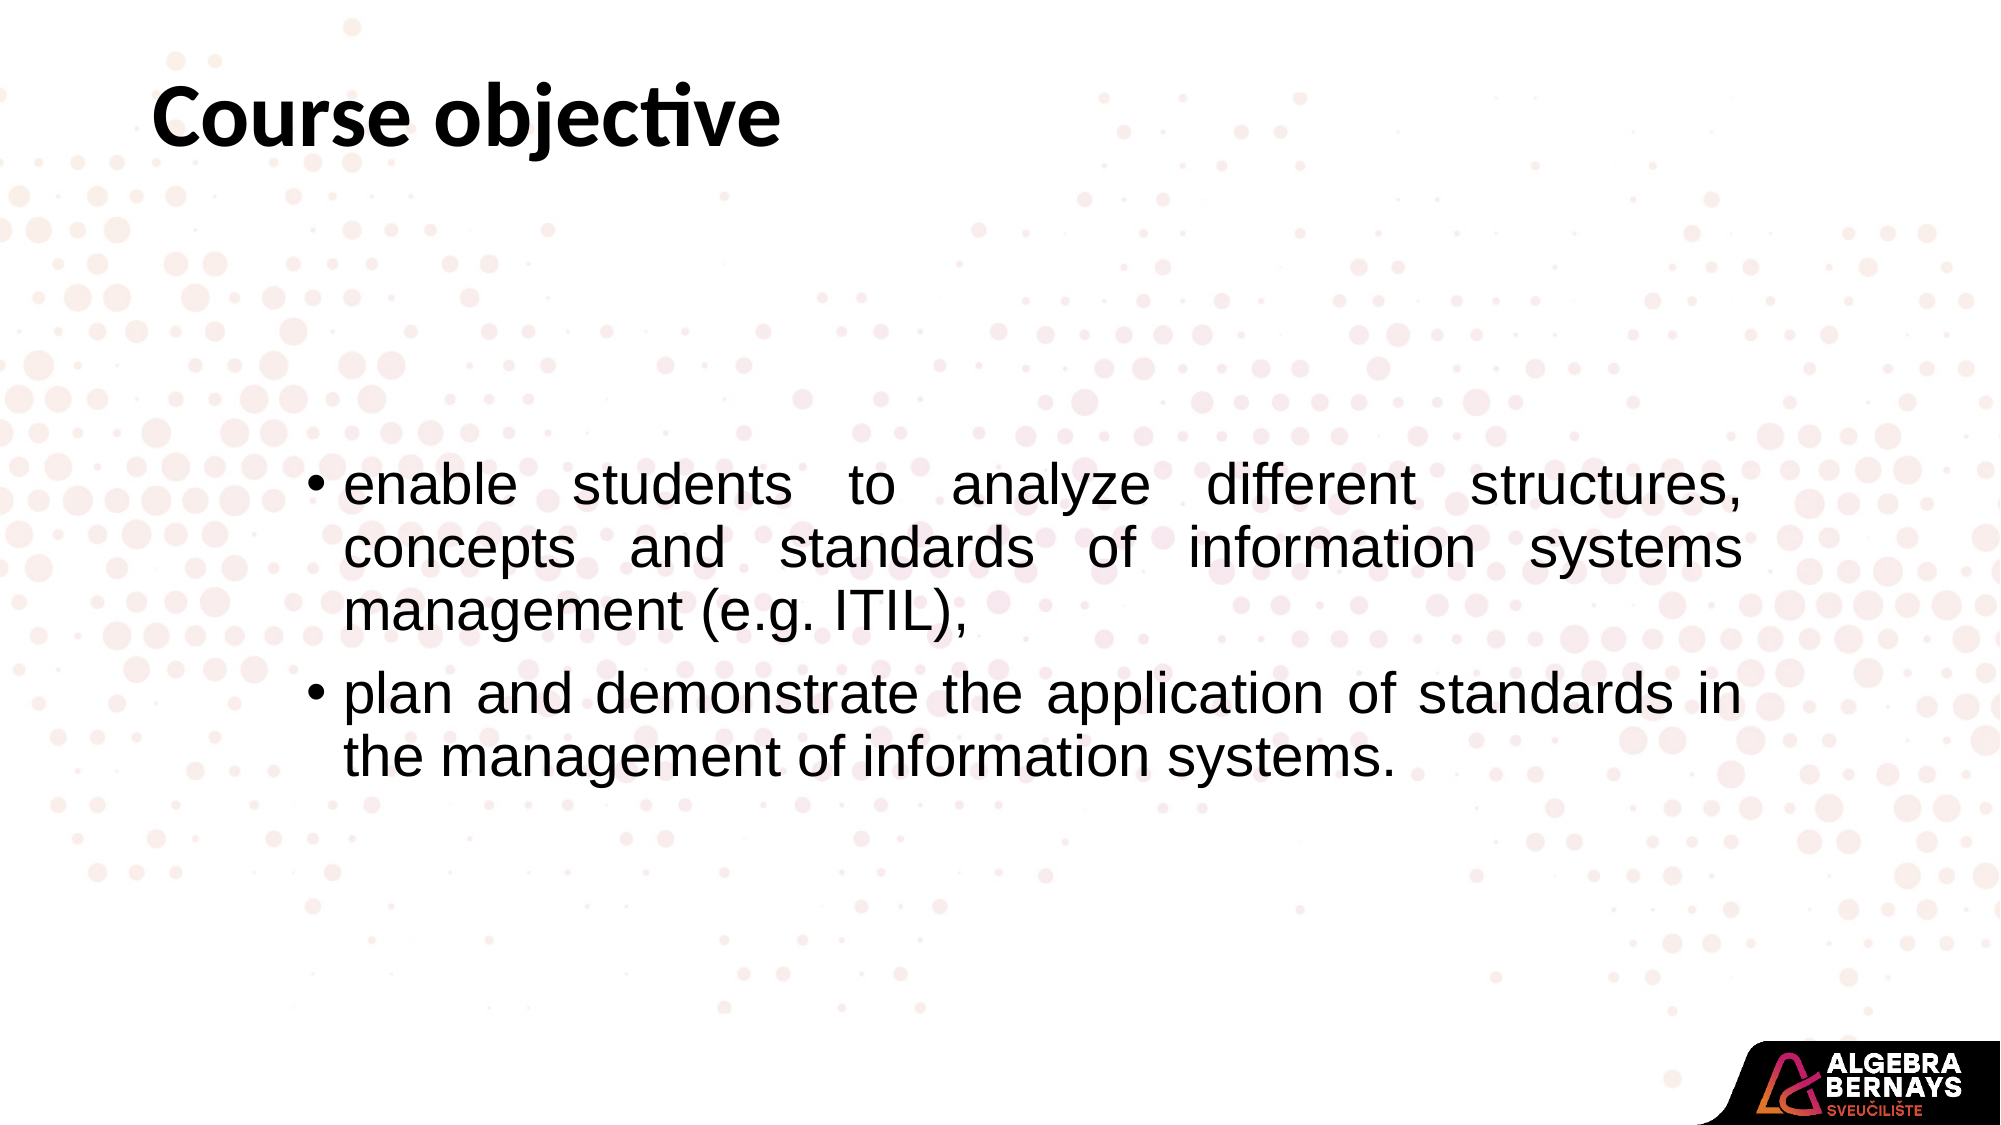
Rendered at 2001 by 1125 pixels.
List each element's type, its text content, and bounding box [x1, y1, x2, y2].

picture [0, 0, 2000, 1125]
text_box enable students to analyze different structures, concepts and standards of information systems management (e.g. ITIL), plan and demonstrate the application of standards in the management of information systems. [291, 235, 1761, 1009]
text_box Course objective [137, 59, 1863, 278]
